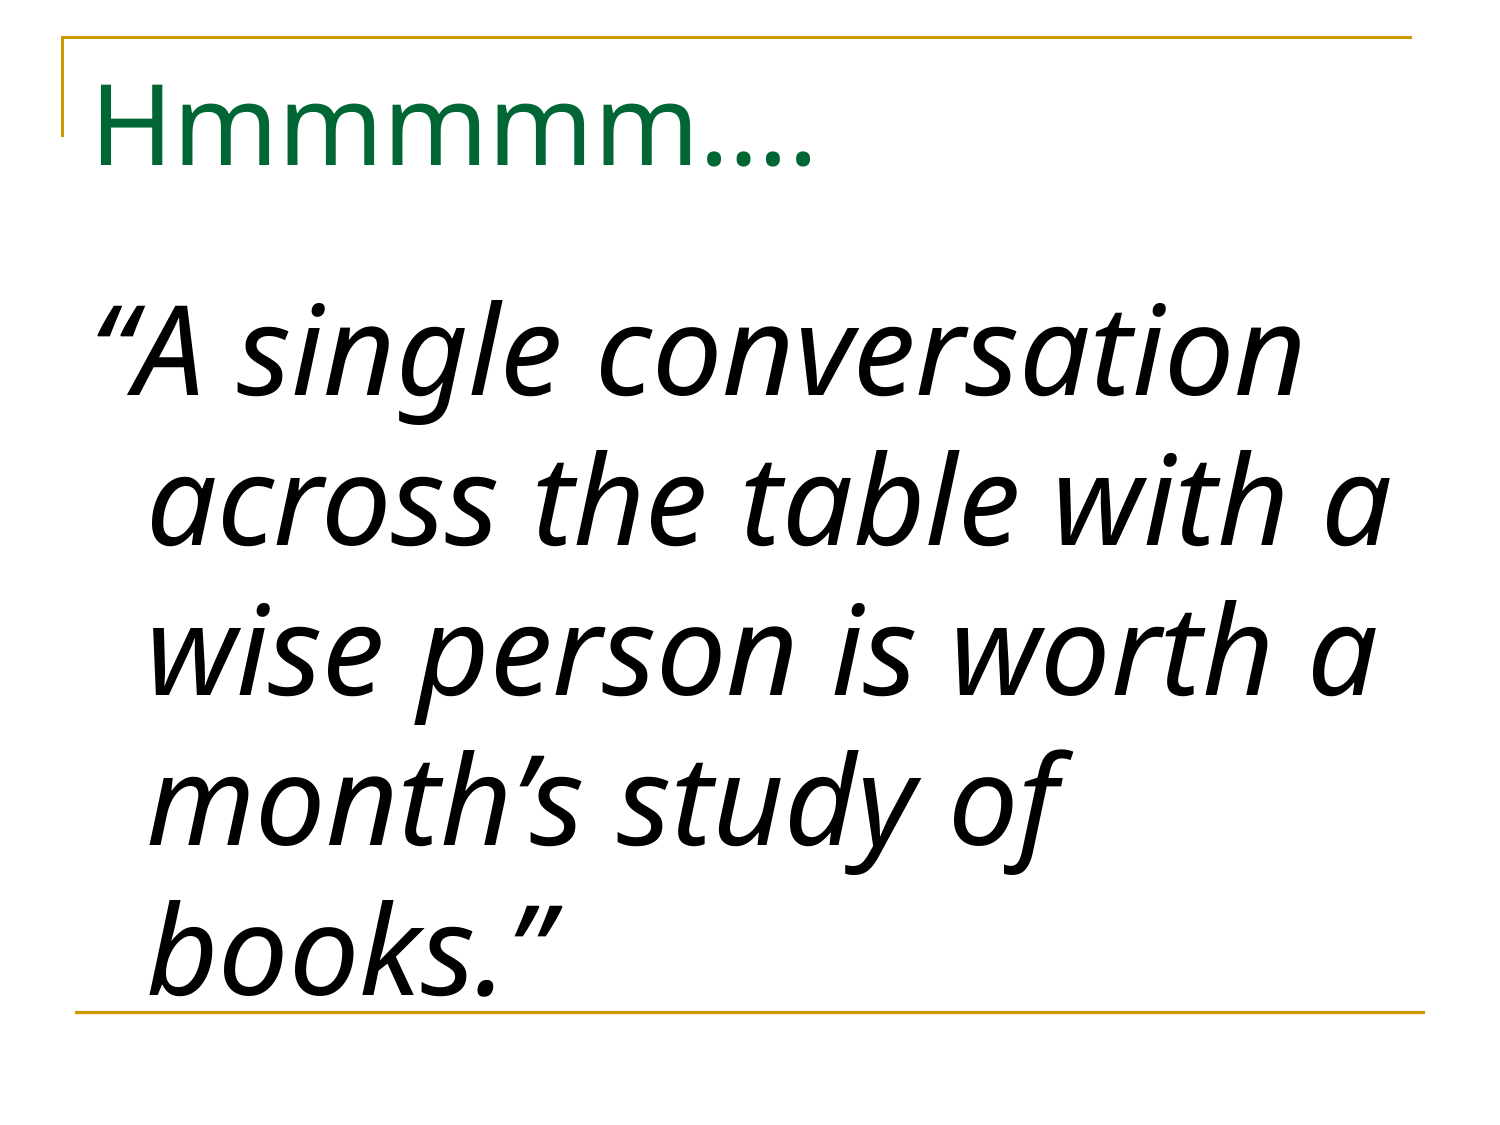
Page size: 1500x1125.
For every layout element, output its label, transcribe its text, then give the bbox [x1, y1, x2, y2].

list “A single conversation across the table with a wise person is worth a month’s study of books.” [74, 262, 1426, 1006]
title Hmmmmm…. [74, 45, 1426, 233]
